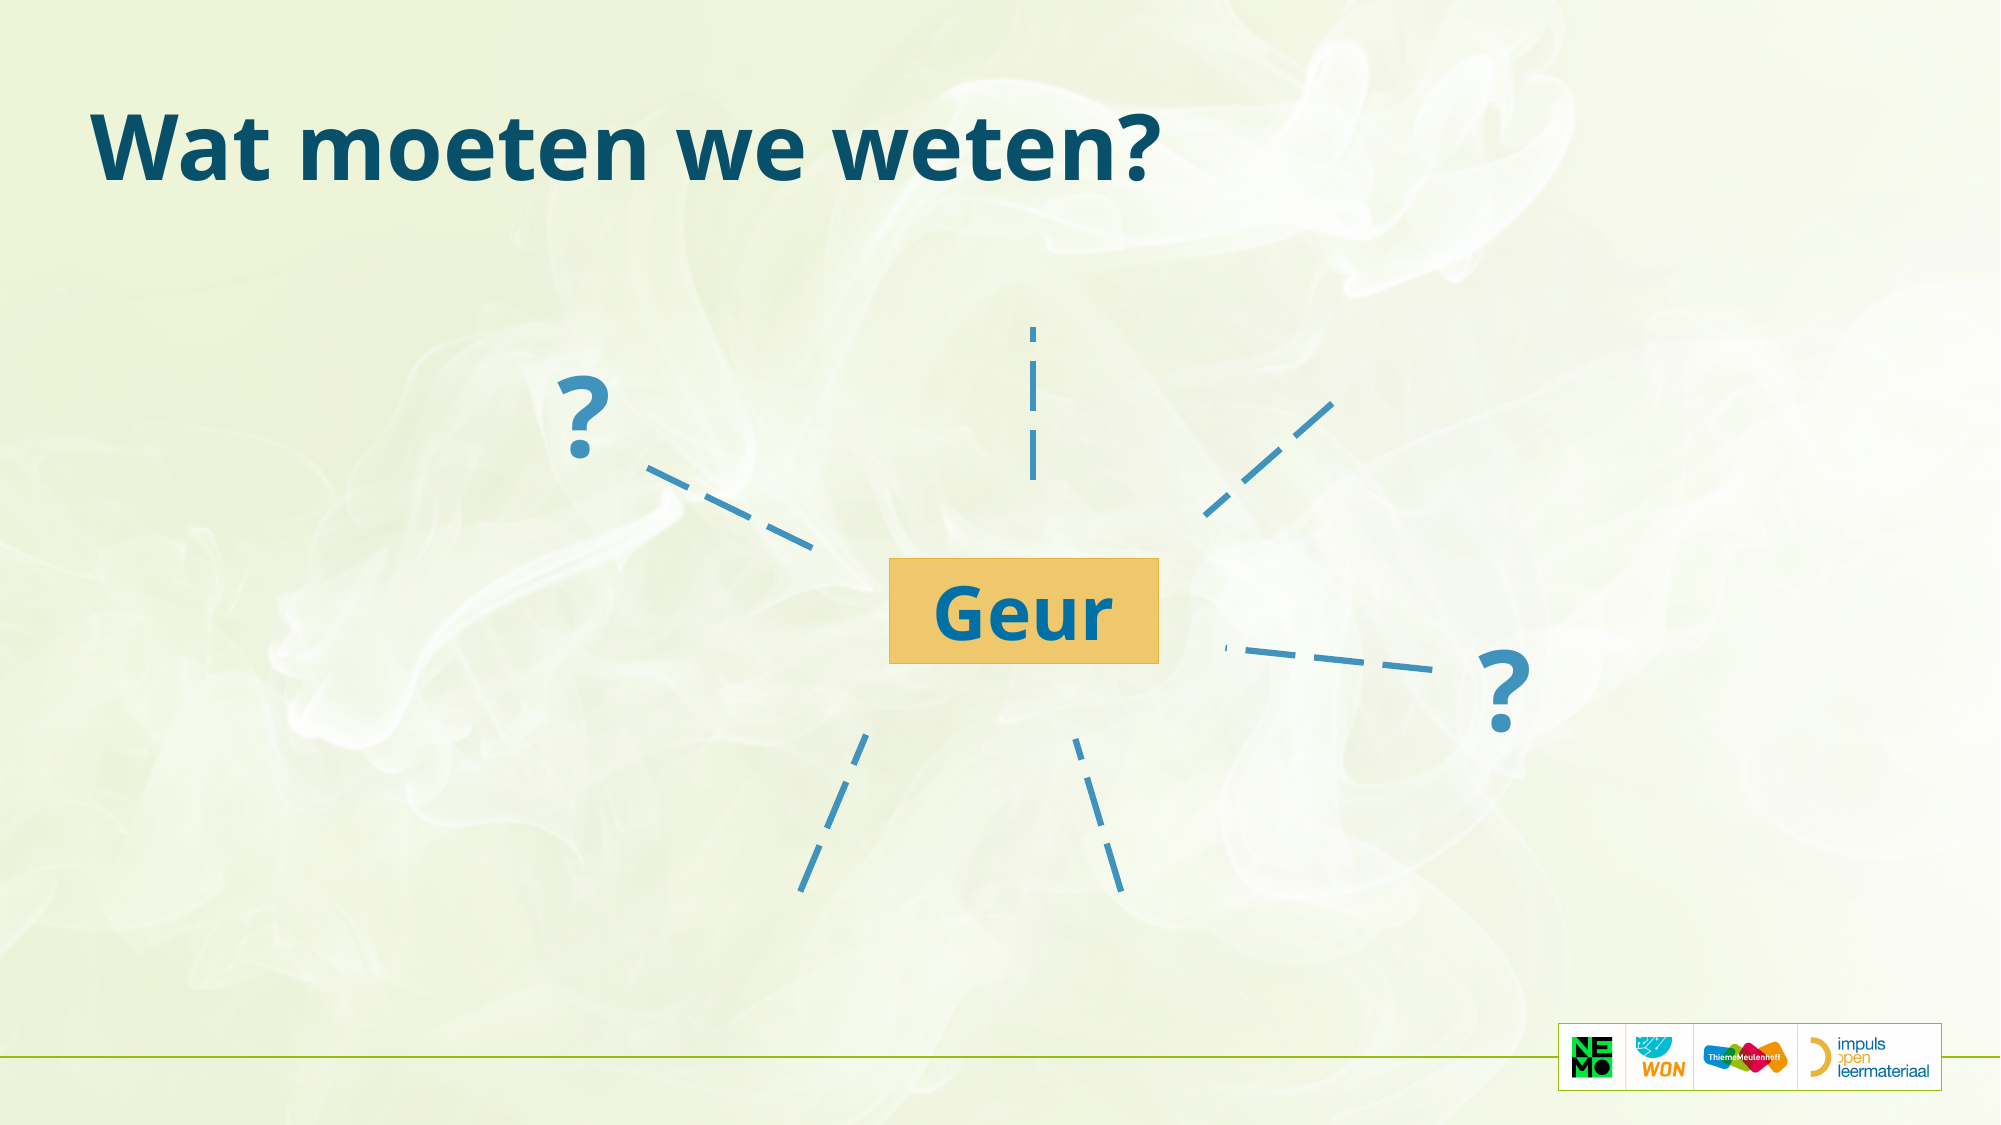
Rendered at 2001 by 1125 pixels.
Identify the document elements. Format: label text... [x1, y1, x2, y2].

title Wat moeten we weten? [90, 89, 1910, 247]
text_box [1075, 738, 1122, 892]
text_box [647, 467, 813, 549]
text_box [1225, 647, 1433, 670]
text_box Geur [889, 558, 1159, 664]
picture [1559, 1024, 1941, 1090]
text_box ? [542, 337, 626, 488]
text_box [1204, 403, 1333, 516]
text_box ? [1463, 611, 1548, 762]
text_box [800, 734, 867, 892]
